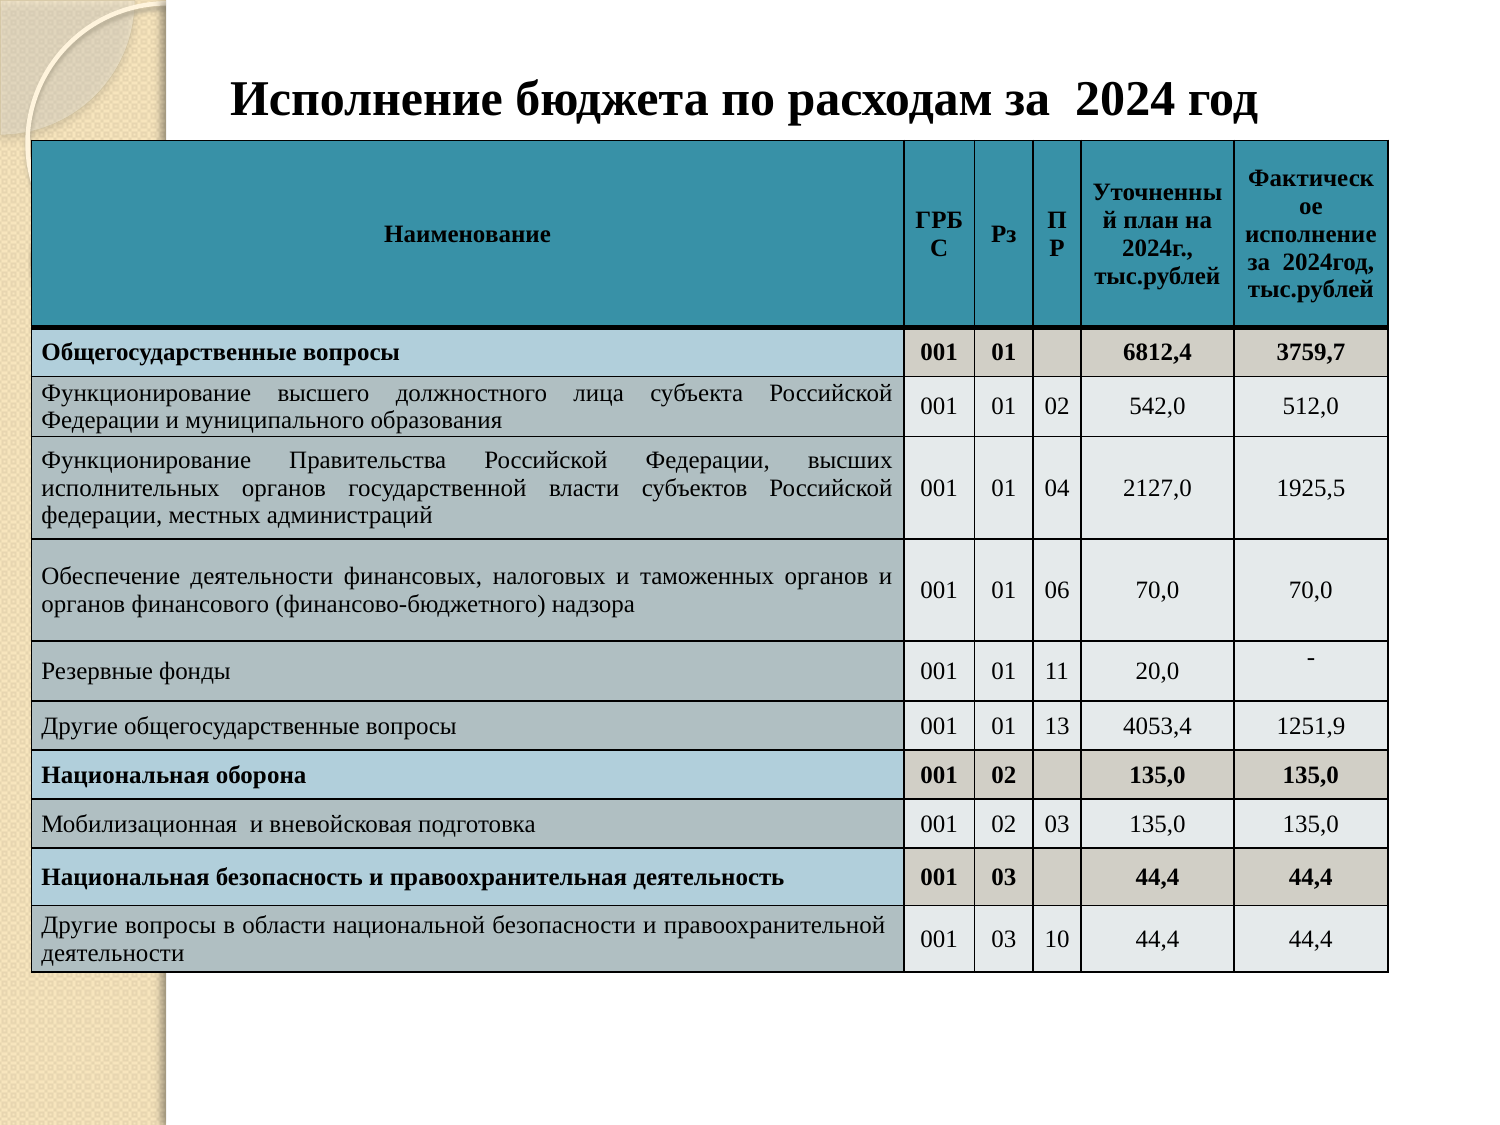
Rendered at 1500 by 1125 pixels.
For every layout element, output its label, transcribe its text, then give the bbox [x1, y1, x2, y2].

table_cell - [1235, 642, 1387, 700]
table_cell 001 [905, 906, 974, 971]
table_cell 001 [905, 800, 974, 847]
table_cell Резервные фонды [32, 642, 903, 700]
table_cell 03 [1034, 800, 1080, 847]
table_cell 03 [975, 906, 1032, 971]
table_cell 3759,7 [1235, 330, 1387, 376]
table_cell 02 [975, 751, 1032, 798]
table_cell 001 [905, 377, 974, 436]
table_cell 10 [1034, 906, 1080, 971]
table_header ГРБС [905, 141, 974, 325]
table_cell 6812,4 [1082, 330, 1233, 376]
table_cell 44,4 [1082, 906, 1233, 971]
table_cell 512,0 [1235, 377, 1387, 436]
table_cell 01 [975, 642, 1032, 700]
table_header Рз [975, 141, 1032, 325]
table_cell 11 [1034, 642, 1080, 700]
table_cell Общегосударственные вопросы [32, 330, 903, 376]
table_cell Обеспечение деятельности финансовых, налоговых и таможенных органов и органов финансового (финансово-бюджетного) надзора [32, 540, 903, 640]
table_cell 542,0 [1082, 377, 1233, 436]
table_cell 001 [905, 702, 974, 749]
table_cell 001 [905, 642, 974, 700]
table_cell [1034, 751, 1080, 798]
table_cell 44,4 [1235, 849, 1387, 905]
table_cell 001 [905, 849, 974, 905]
table_cell 001 [905, 437, 974, 538]
table_cell [1034, 330, 1080, 376]
table_cell 06 [1034, 540, 1080, 640]
table_cell Национальная безопасность и правоохранительная деятельность [32, 849, 903, 905]
table_header Фактическое исполнение за 2024год, тыс.рублей [1235, 141, 1387, 325]
table_cell 001 [905, 330, 974, 376]
table_cell 70,0 [1235, 540, 1387, 640]
table_cell 001 [905, 751, 974, 798]
text_box Исполнение бюджета по расходам за 2024 год [41, 57, 1447, 133]
table_cell 02 [975, 800, 1032, 847]
table_cell 01 [975, 377, 1032, 436]
table_cell 01 [975, 437, 1032, 538]
table_cell Другие общегосударственные вопросы [32, 702, 903, 749]
table_cell 01 [975, 540, 1032, 640]
table_cell [1034, 849, 1080, 905]
table_cell 4053,4 [1082, 702, 1233, 749]
table_cell 03 [975, 849, 1032, 905]
table_cell 44,4 [1235, 906, 1387, 971]
table_cell Национальная оборона [32, 751, 903, 798]
table_header Уточненный план на 2024г., тыс.рублей [1082, 141, 1233, 325]
table_cell 44,4 [1082, 849, 1233, 905]
table_header ПР [1034, 141, 1080, 325]
table_cell 13 [1034, 702, 1080, 749]
table_header Наименование [32, 141, 903, 325]
table_cell Другие вопросы в области национальной безопасности и правоохранительной деятельности [32, 906, 903, 971]
table_cell 135,0 [1082, 800, 1233, 847]
table_cell 02 [1034, 377, 1080, 436]
table_cell 01 [975, 702, 1032, 749]
table_cell 70,0 [1082, 540, 1233, 640]
table_cell Мобилизационная и вневойсковая подготовка [32, 800, 903, 847]
table_cell 2127,0 [1082, 437, 1233, 538]
table_cell 1251,9 [1235, 702, 1387, 749]
table_cell 135,0 [1235, 751, 1387, 798]
table_cell 001 [905, 540, 974, 640]
table_cell Функционирование высшего должностного лица субъекта Российской Федерации и муниципального образования [32, 377, 903, 436]
table_cell 135,0 [1235, 800, 1387, 847]
table_cell 135,0 [1082, 751, 1233, 798]
table_cell 04 [1034, 437, 1080, 538]
table_cell 20,0 [1082, 642, 1233, 700]
table_cell 01 [975, 330, 1032, 376]
table_cell Функционирование Правительства Российской Федерации, высших исполнительных органов государственной власти субъектов Российской федерации, местных администраций [32, 437, 903, 538]
table_cell 1925,5 [1235, 437, 1387, 538]
